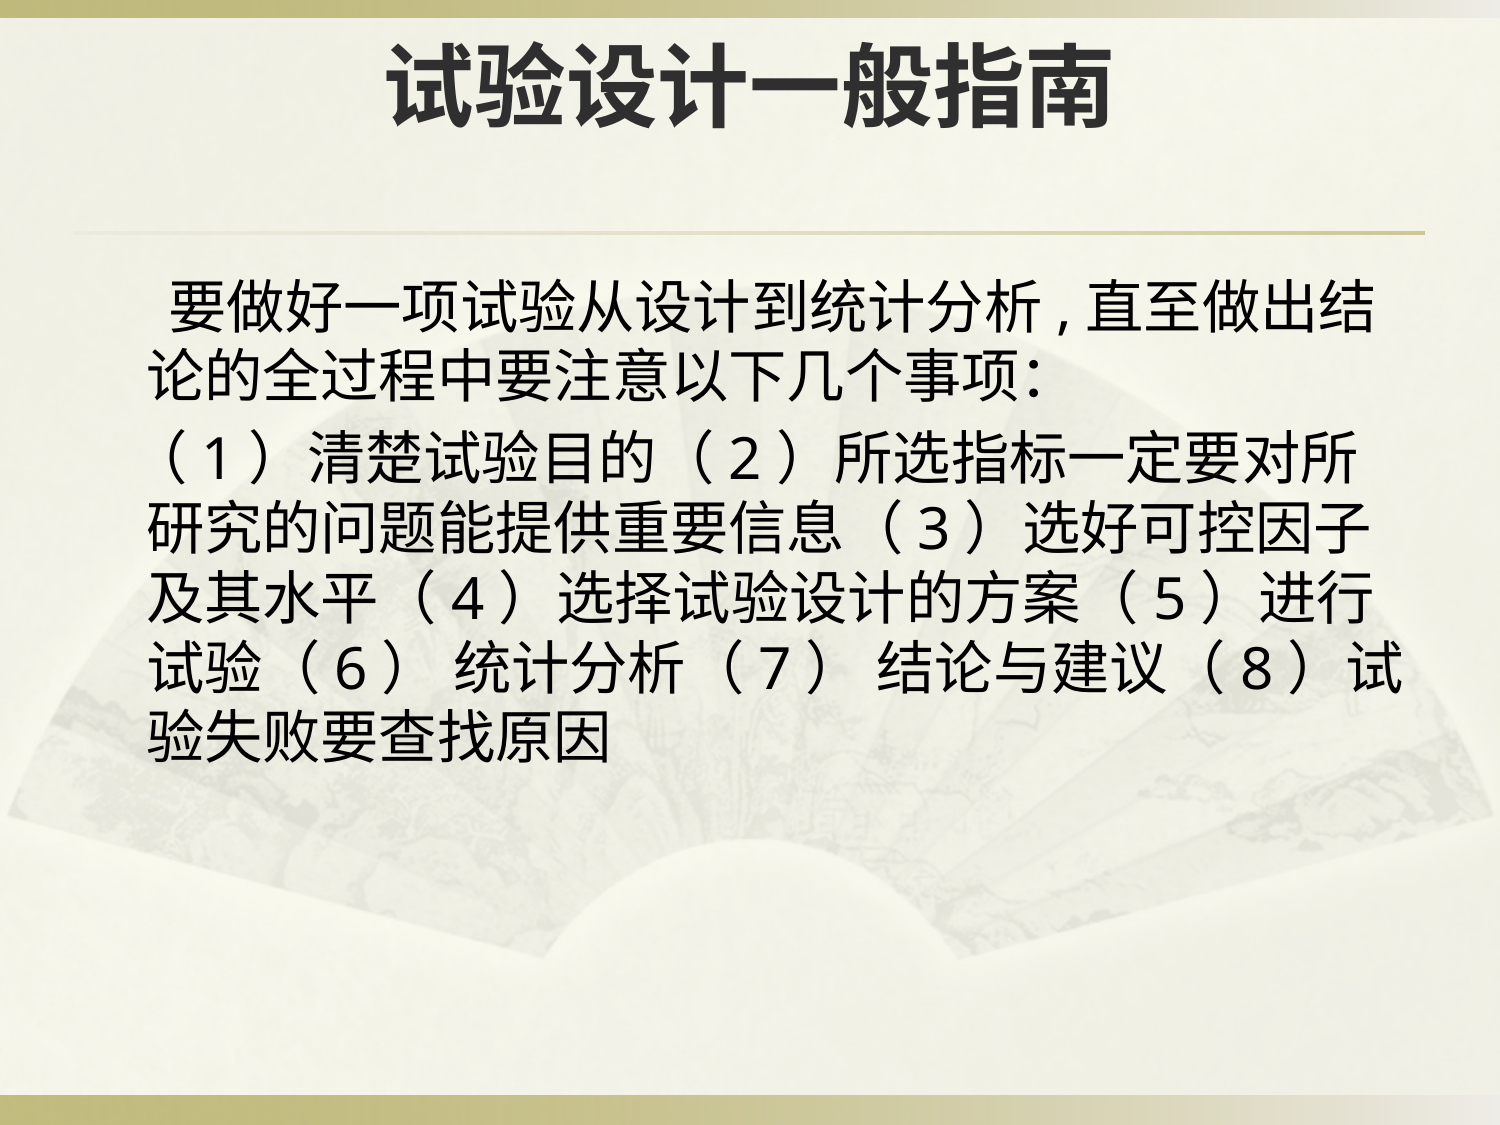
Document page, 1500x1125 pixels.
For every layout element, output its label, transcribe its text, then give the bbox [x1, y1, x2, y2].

list 要做好一项试验从设计到统计分析,直至做出结论的全过程中要注意以下几个事项： （1）清楚试验目的（2）所选指标一定要对所研究的问题能提供重要信息（3）选好可控因子及其水平（4）选择试验设计的方案（5）进行试验（6） 统计分析（7） 结论与建议（8）试验失败要查找原因 [75, 262, 1425, 1032]
title 试验设计一般指南 [75, 45, 1425, 233]
